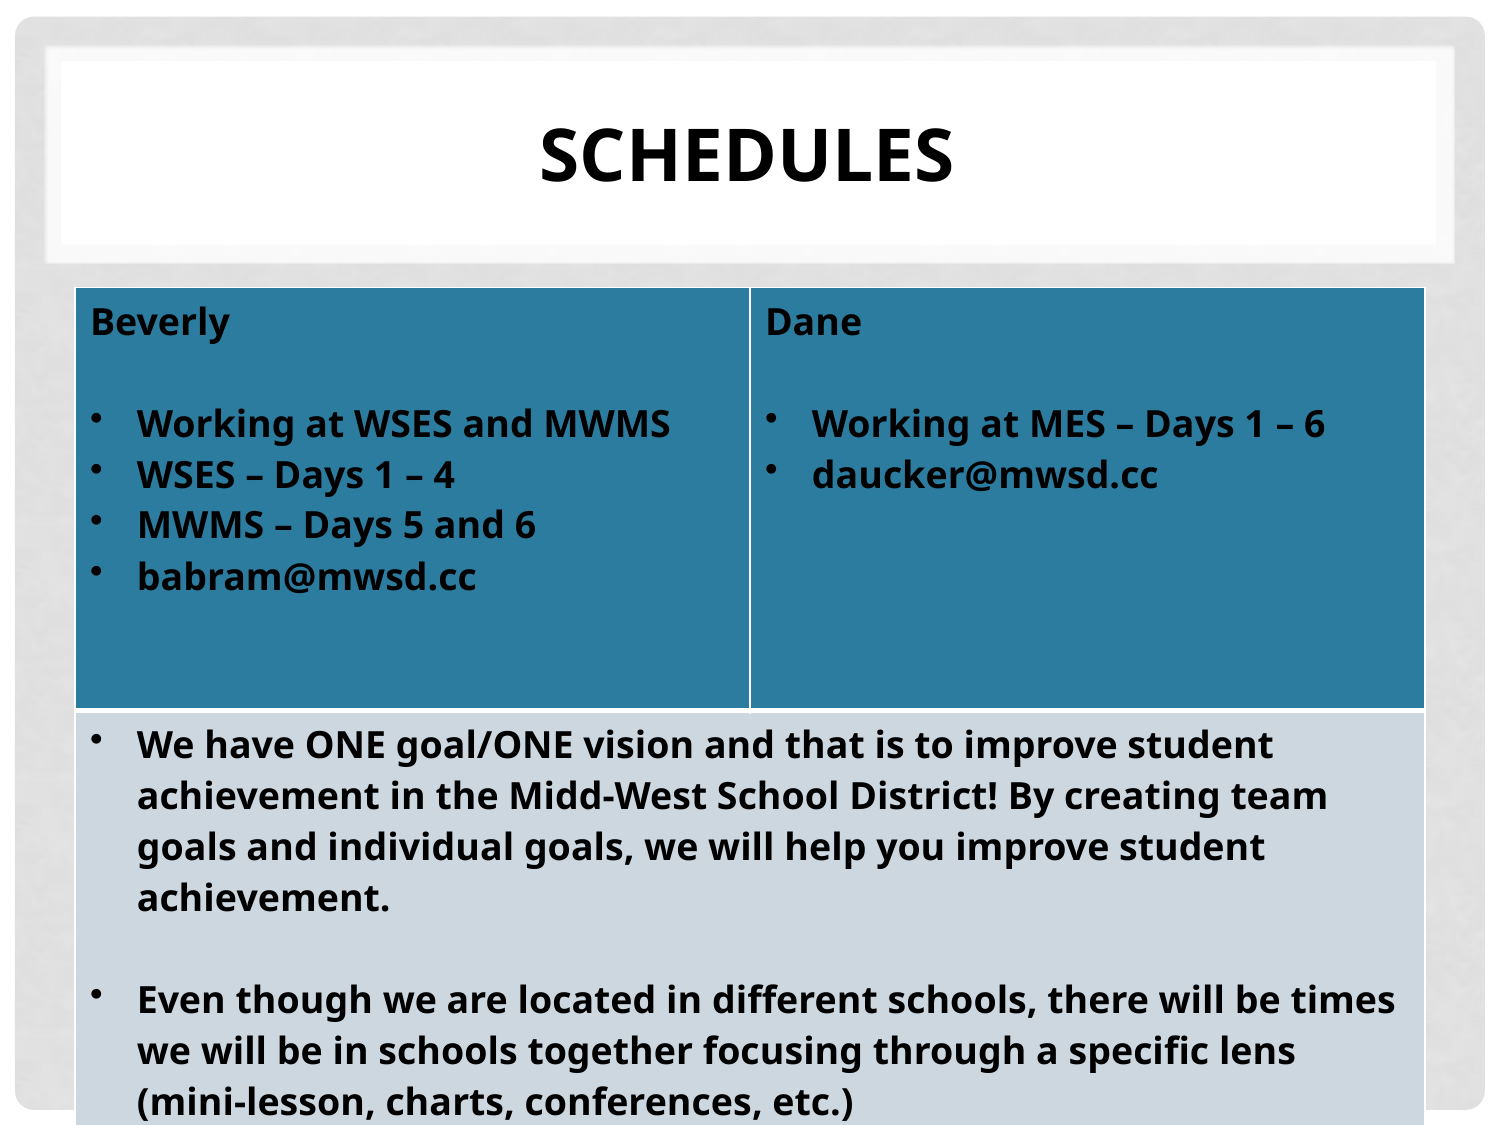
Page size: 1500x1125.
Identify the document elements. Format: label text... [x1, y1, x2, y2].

table_header Beverly Working at WSES and MWMS WSES – Days 1 – 4 MWMS – Days 5 and 6 babram@mwsd.cc [76, 288, 749, 708]
title Schedules [69, 66, 1425, 238]
table_header Dane Working at MES – Days 1 – 6 daucker@mwsd.cc [751, 288, 1424, 708]
table_cell We have ONE goal/ONE vision and that is to improve student achievement in the Midd-West School District! By creating team goals and individual goals, we will help you improve student achievement. Even though we are located in different schools, there will be times we will be in schools together focusing through a specific lens (mini-lesson, charts, conferences, etc.) [76, 713, 1424, 1125]
